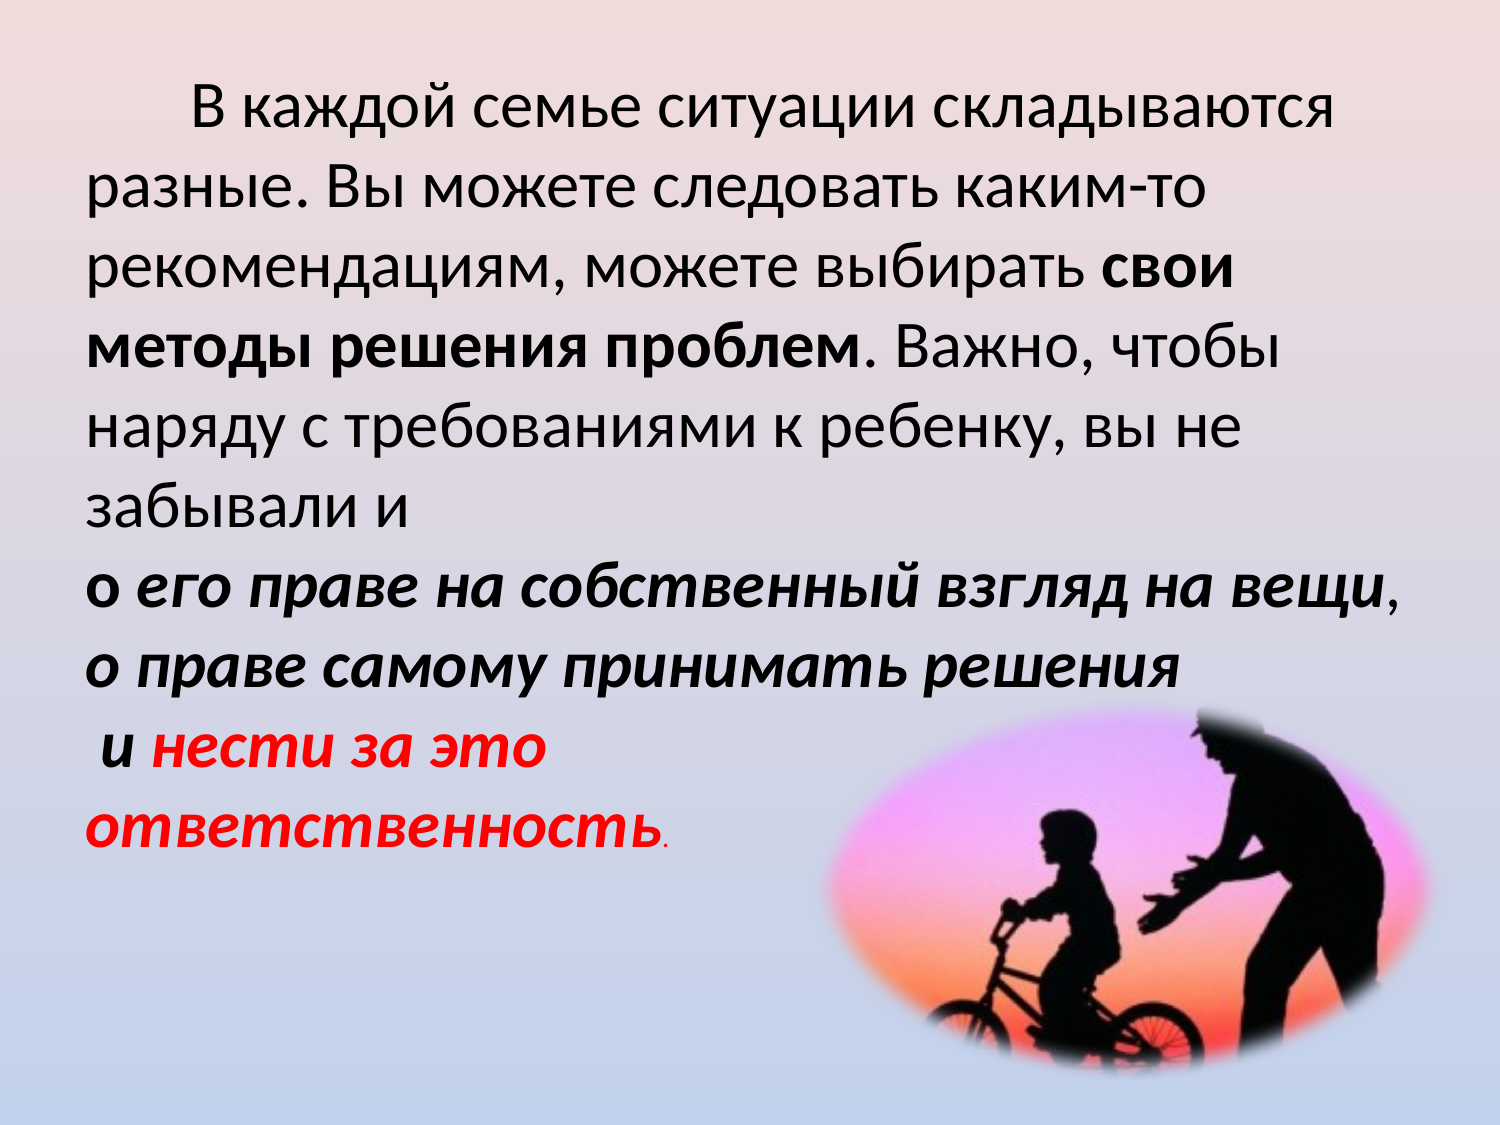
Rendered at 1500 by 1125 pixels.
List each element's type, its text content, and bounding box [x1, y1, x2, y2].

picture [808, 692, 1448, 1083]
text_box В каждой семье ситуации складываются разные. Вы можете следовать каким-то рекомендациям, можете выбирать свои методы решения проблем. Важно, чтобы наряду с требованиями к ребенку, вы не забывали и о его праве на собственный взгляд на вещи, о праве самому принимать решения и нести за это ответственность. [70, 53, 1447, 869]
